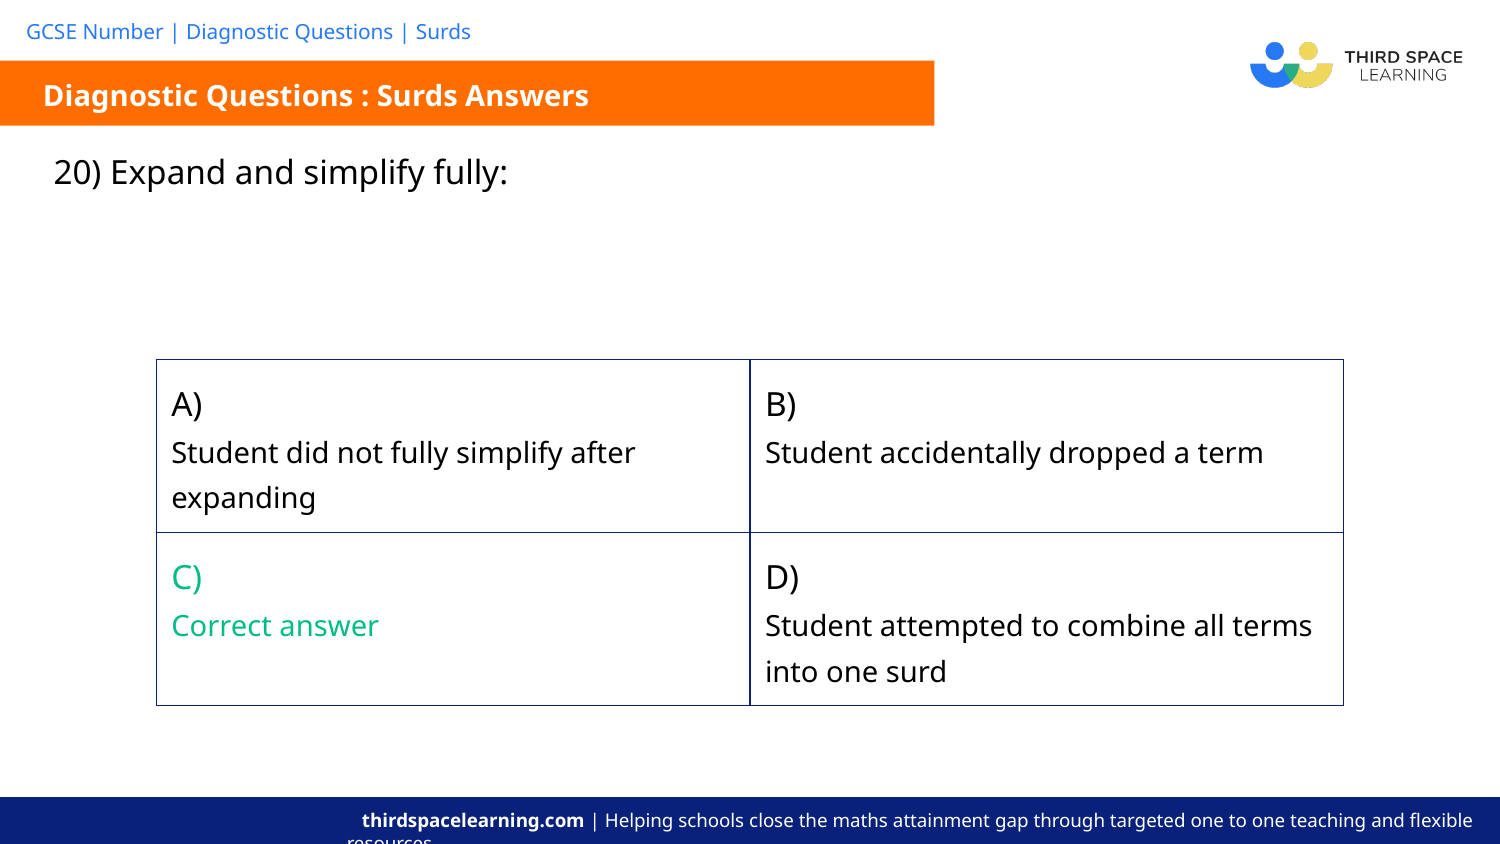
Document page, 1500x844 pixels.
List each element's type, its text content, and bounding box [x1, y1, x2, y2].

picture [1250, 33, 1465, 99]
text_box Diagnostic Questions : Surds Answers [27, 61, 778, 127]
